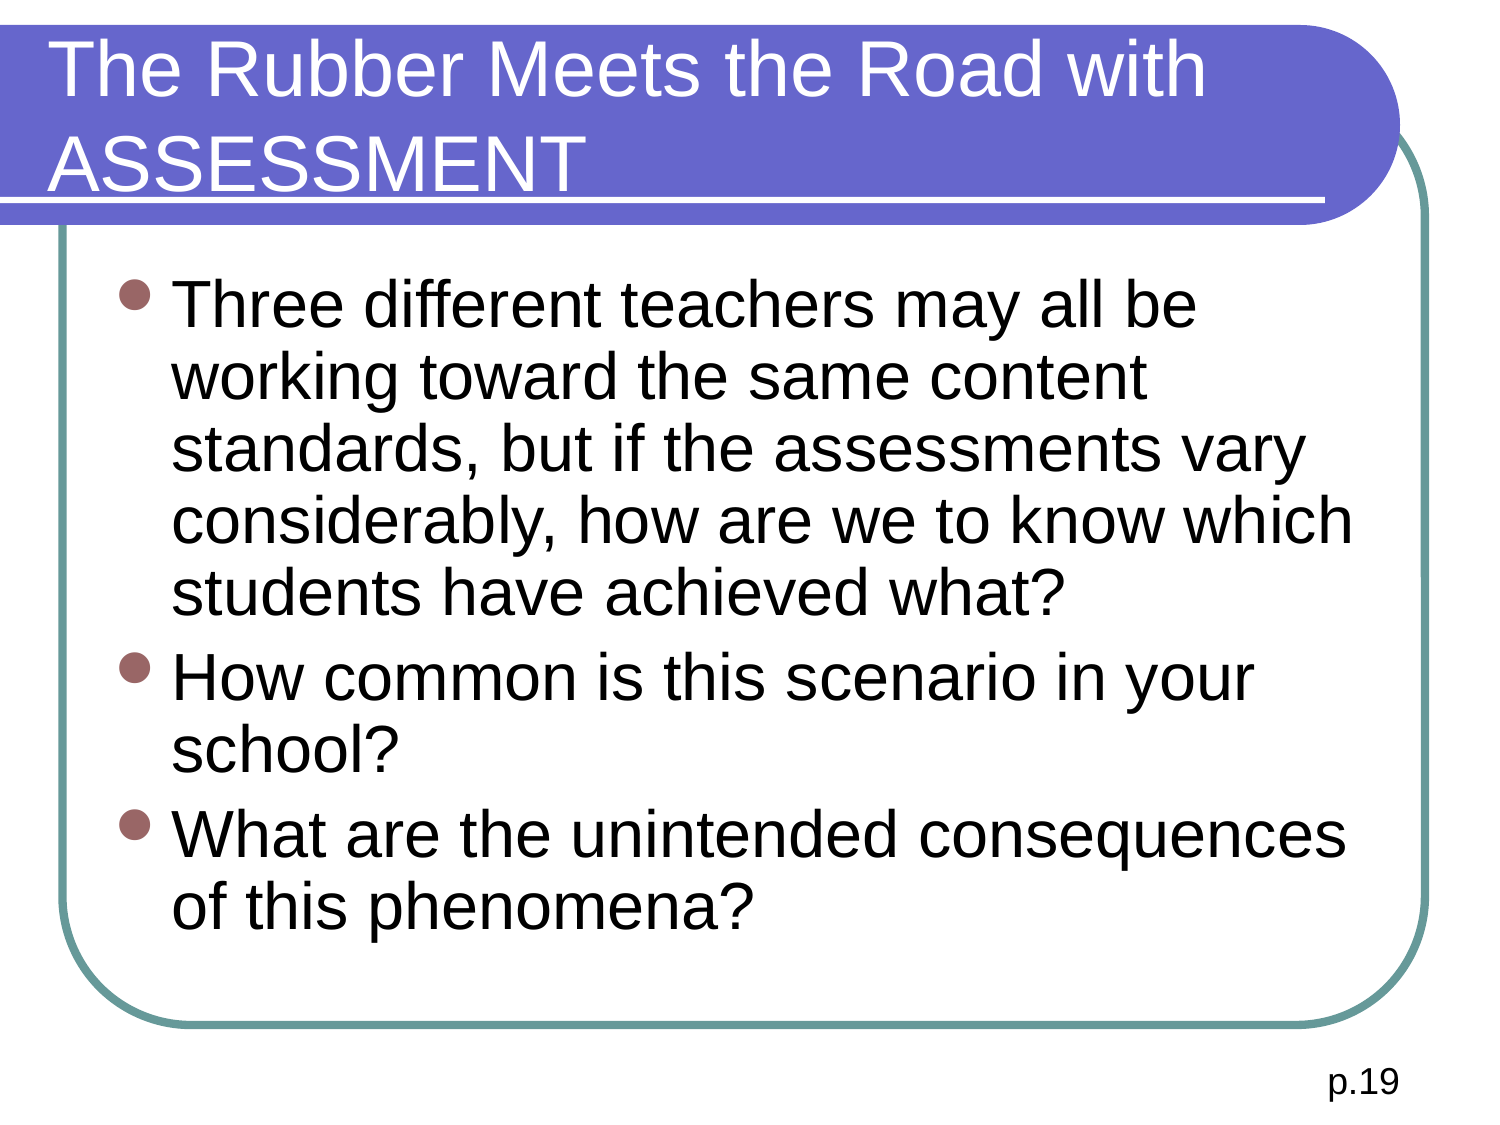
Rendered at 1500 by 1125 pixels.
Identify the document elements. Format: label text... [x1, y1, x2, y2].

text_box p.19 [1312, 1049, 1500, 1110]
title The Rubber Meets the Road with ASSESSMENT [31, 37, 1348, 188]
list Three different teachers may all be working toward the same content standards, but if the assessments vary considerably, how are we to know which students have achieved what? How common is this scenario in your school? What are the unintended consequences of this phenomena? [99, 262, 1401, 988]
